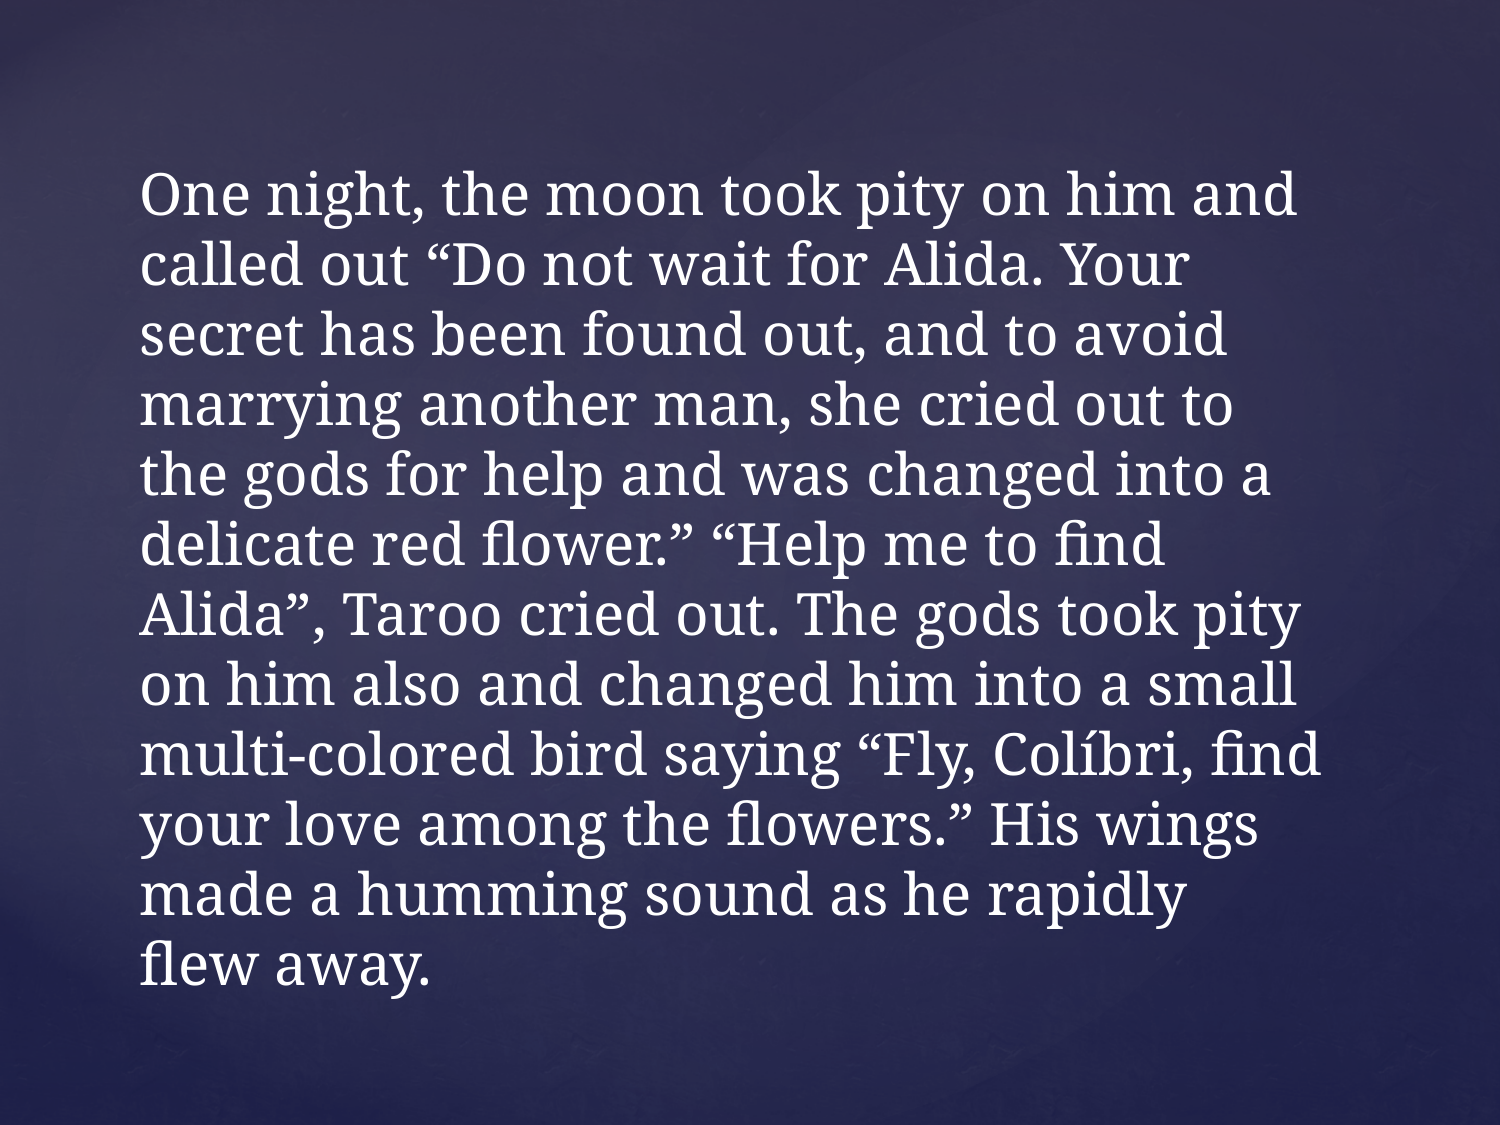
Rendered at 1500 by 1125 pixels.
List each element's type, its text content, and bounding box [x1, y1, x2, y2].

text_box One night, the moon took pity on him and called out “Do not wait for Alida. Your secret has been found out, and to avoid marrying another man, she cried out to the gods for help and was changed into a delicate red flower.” “Help me to find Alida”, Taroo cried out. The gods took pity on him also and changed him into a small multi-colored bird saying “Fly, Colíbri, find your love among the flowers.” His wings made a humming sound as he rapidly flew away. [124, 149, 1338, 1050]
